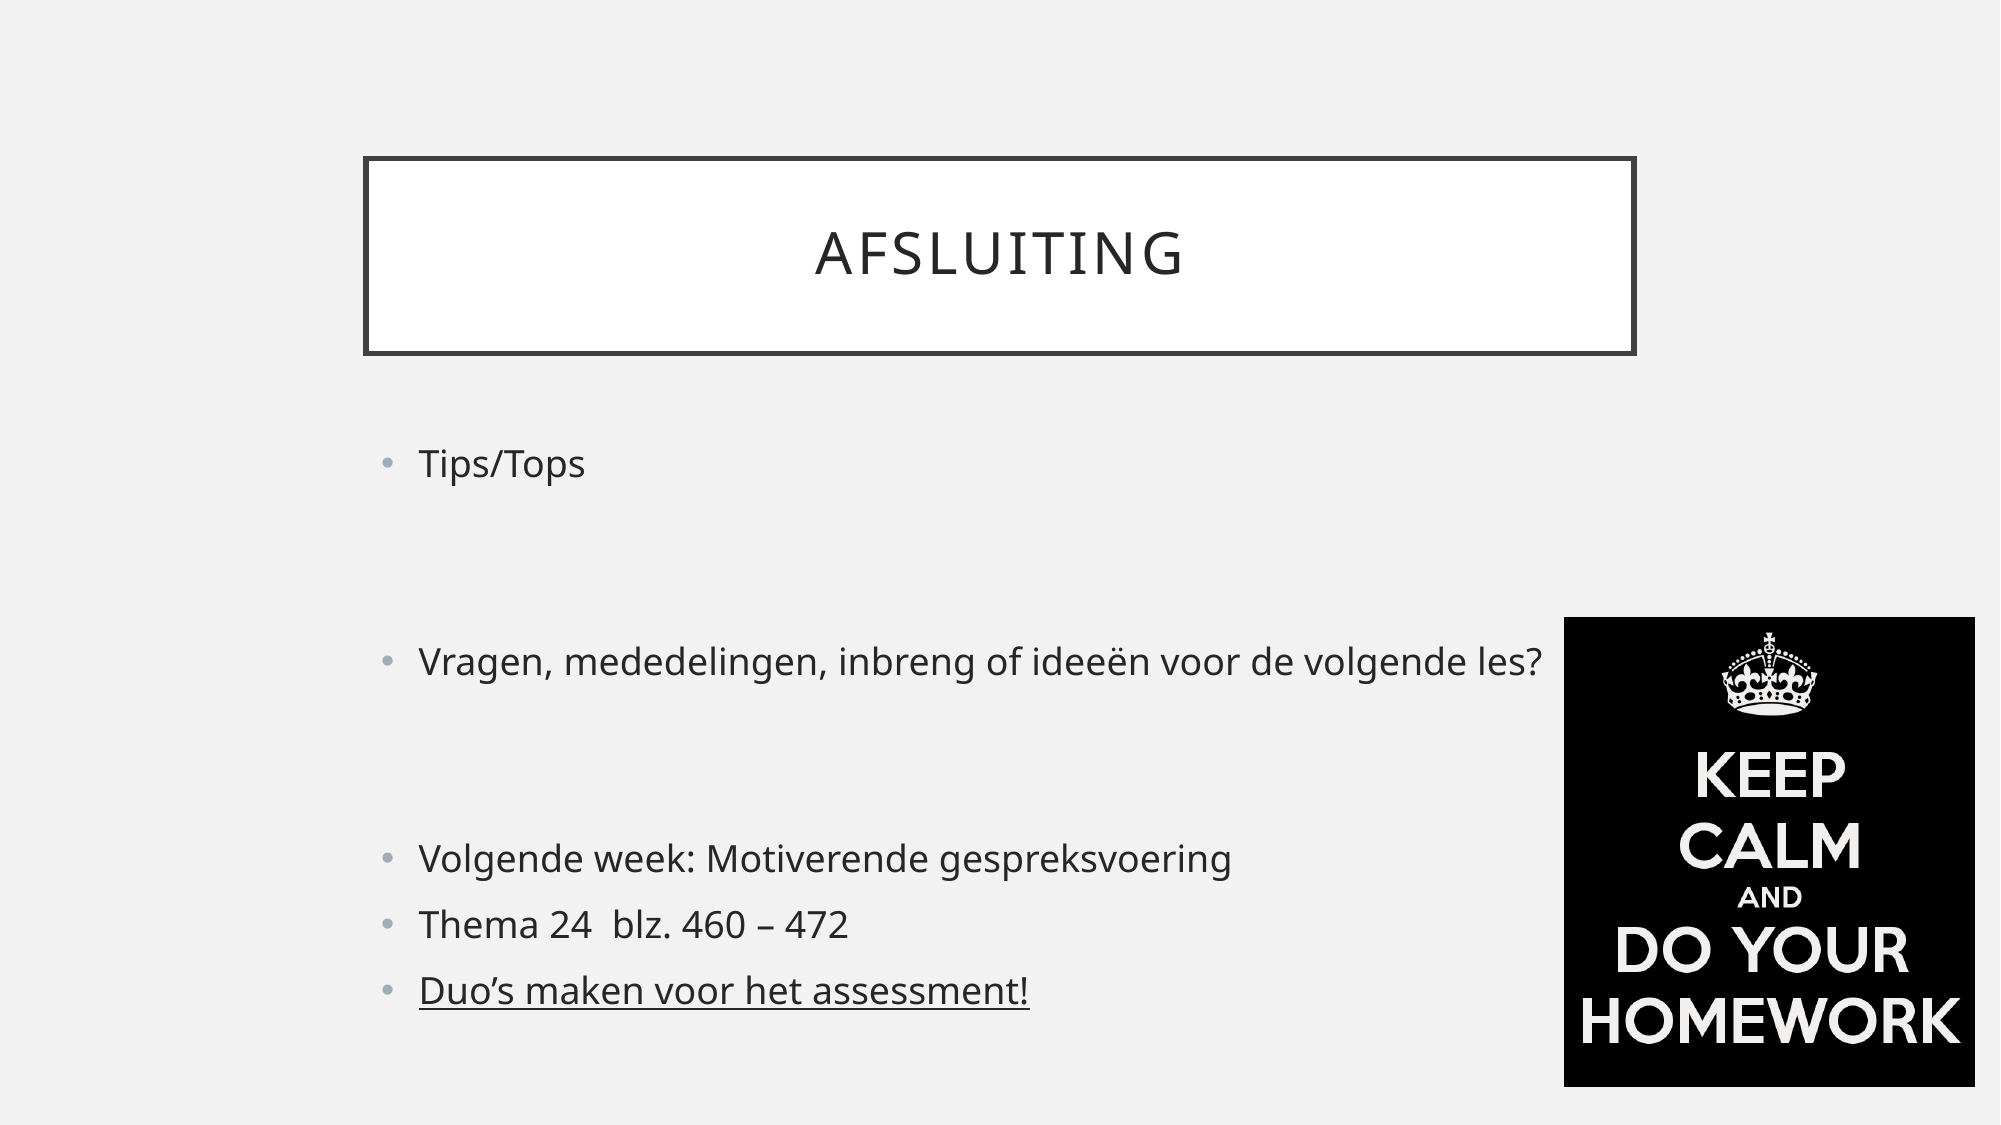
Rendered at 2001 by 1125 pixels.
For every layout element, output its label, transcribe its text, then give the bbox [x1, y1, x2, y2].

title Afsluiting [363, 156, 1637, 356]
picture [1564, 617, 1975, 1087]
list Tips/Tops Vragen, mededelingen, inbreng of ideeën voor de volgende les? Volgende week: Motiverende gespreksvoering Thema 24 blz. 460 – 472 Duo’s maken voor het assessment! [366, 432, 1684, 1087]
